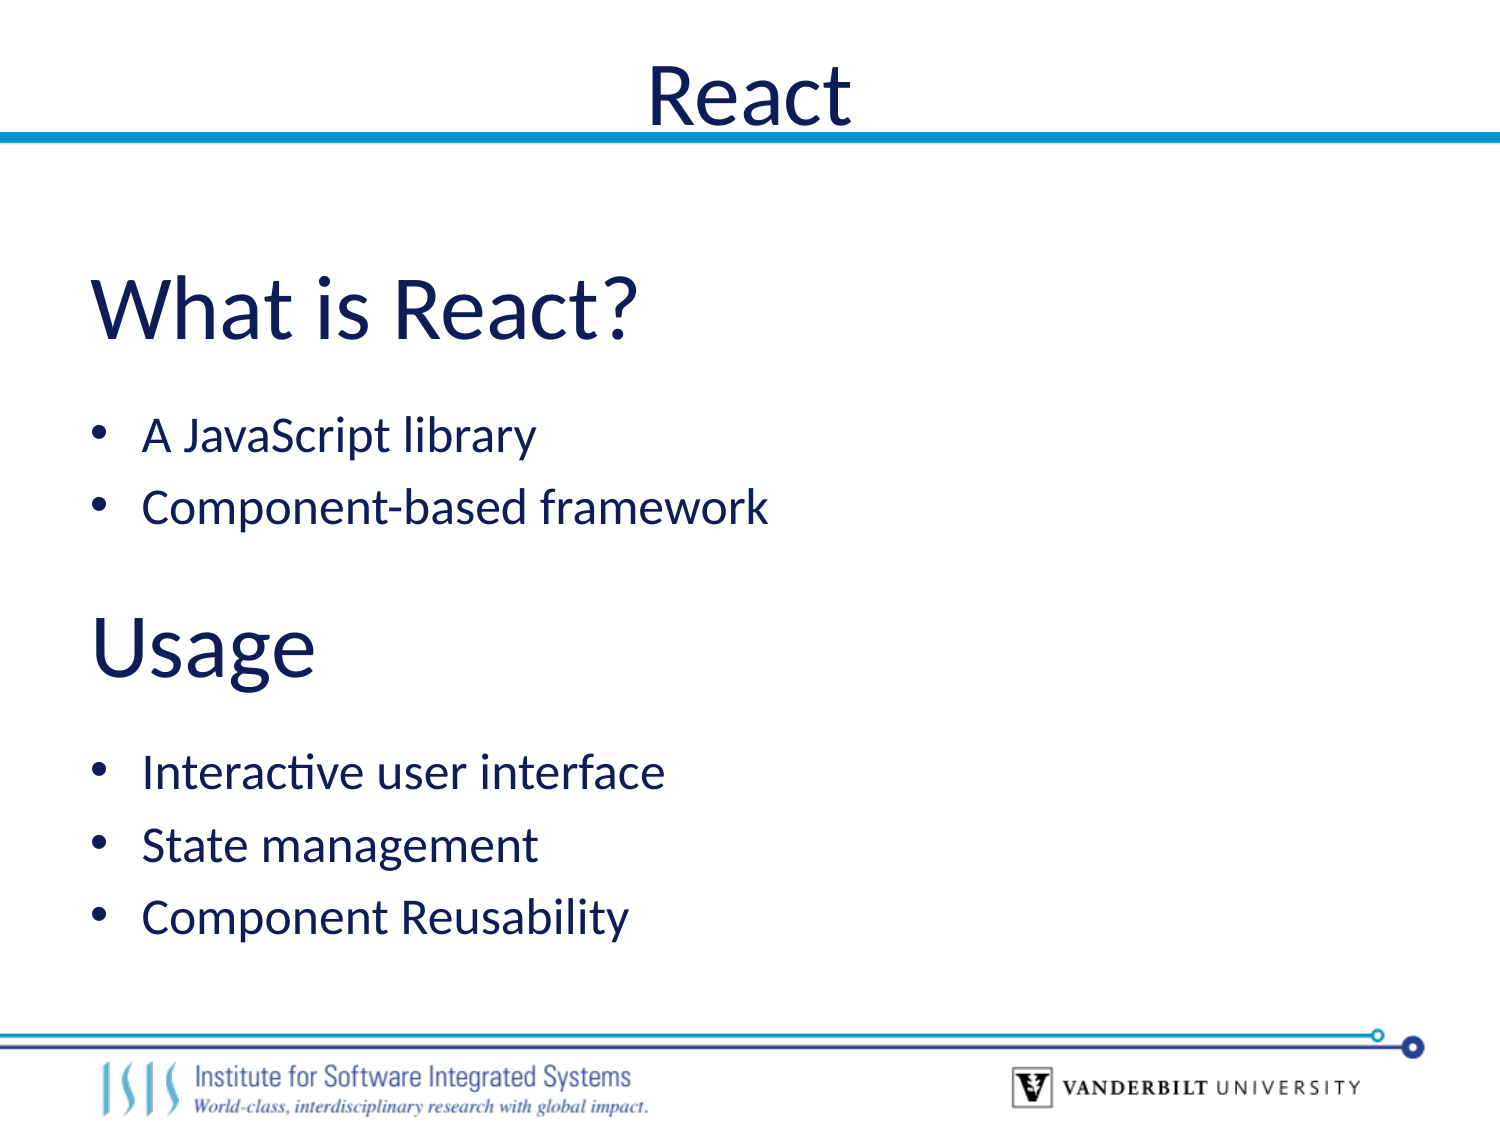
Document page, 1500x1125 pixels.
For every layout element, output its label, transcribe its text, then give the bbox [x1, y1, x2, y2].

title React [75, 26, 1425, 152]
list What is React? A JavaScript library Component-based framework Usage Interactive user interface State management Component Reusability [75, 203, 1425, 967]
